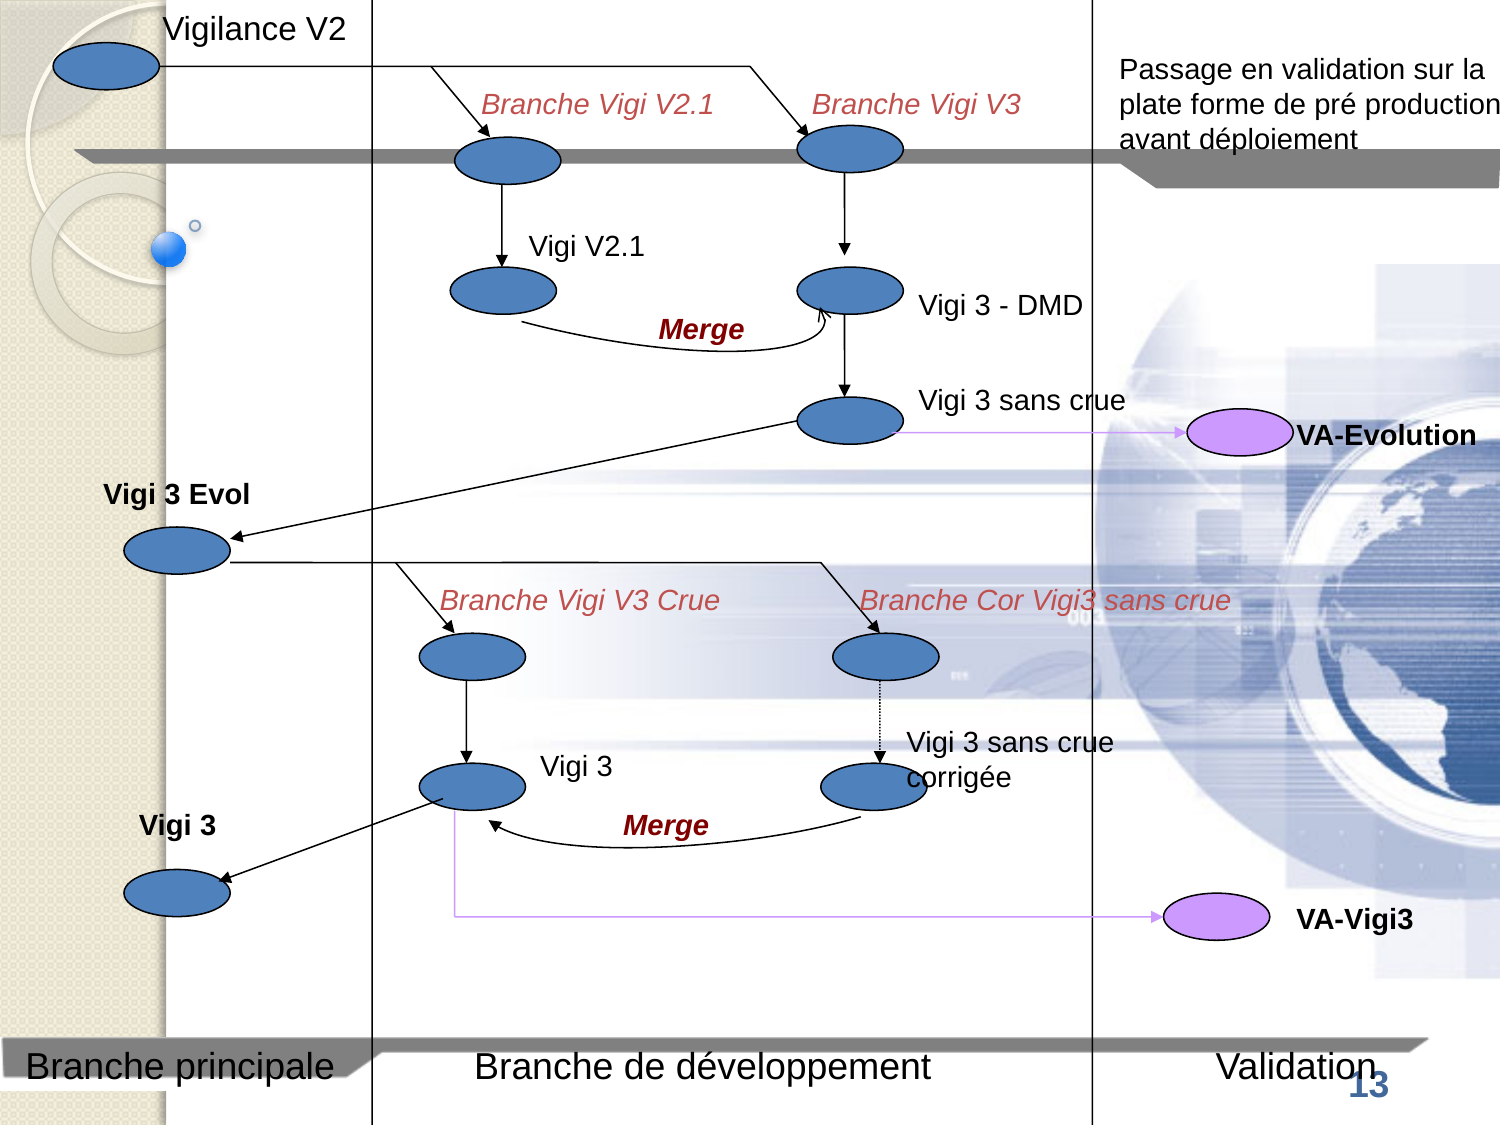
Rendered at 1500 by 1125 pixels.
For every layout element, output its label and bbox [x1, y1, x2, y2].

text_box [0, 0, 1500, 1125]
